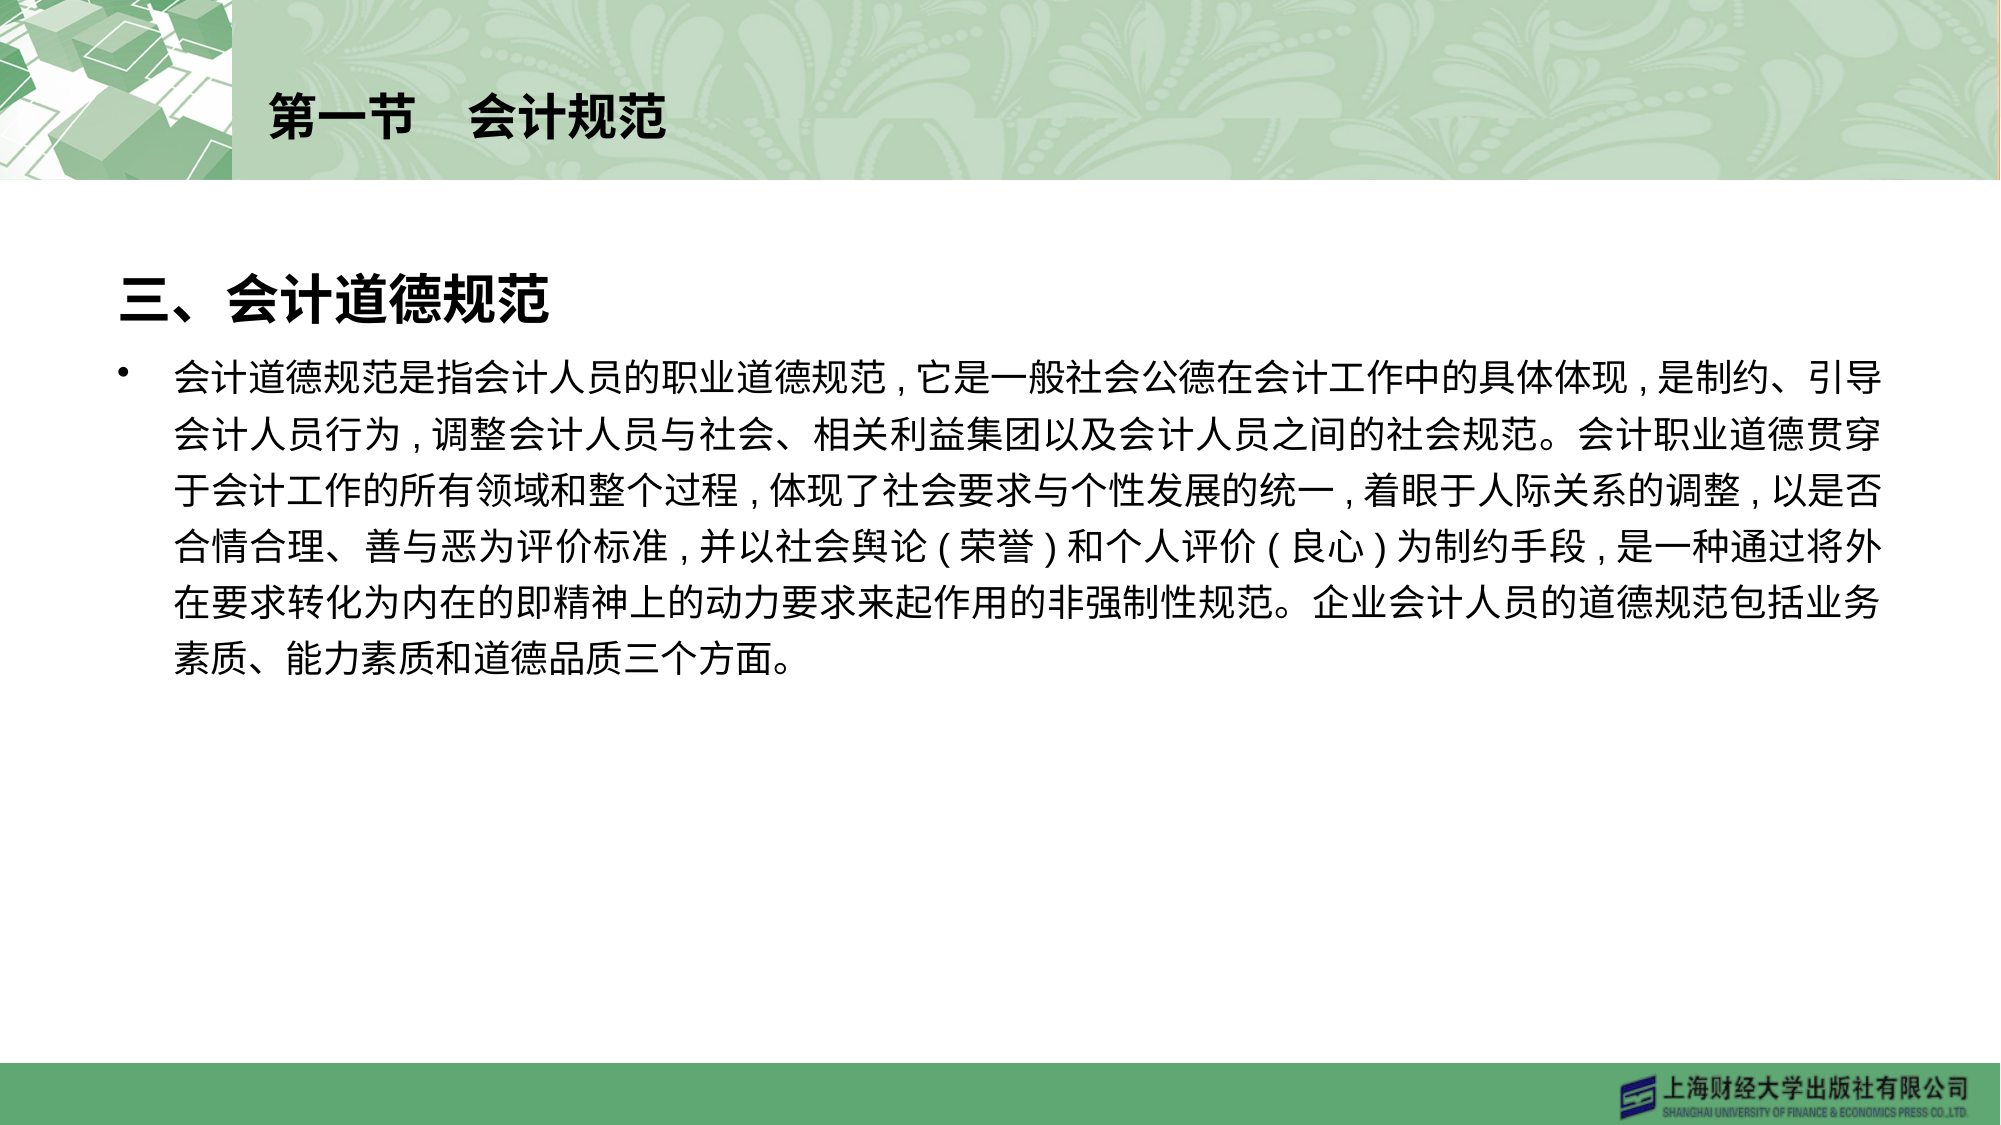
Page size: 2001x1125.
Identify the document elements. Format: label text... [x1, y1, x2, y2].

title 第一节 会计规范 [252, 64, 1609, 168]
picture [0, 0, 2001, 1125]
list 三、会计道德规范 会计道德规范是指会计人员的职业道德规范,它是一般社会公德在会计工作中的具体体现,是制约、引导会计人员行为,调整会计人员与社会、相关利益集团以及会计人员之间的社会规范。会计职业道德贯穿于会计工作的所有领域和整个过程,体现了社会要求与个性发展的统一,着眼于人际关系的调整,以是否合情合理、善与恶为评价标准,并以社会舆论(荣誉)和个人评价(良心)为制约手段,是一种通过将外在要求转化为内在的即精神上的动力要求来起作用的非强制性规范。企业会计人员的道德规范包括业务素质、能力素质和道德品质三个方面。 [102, 241, 1898, 1065]
